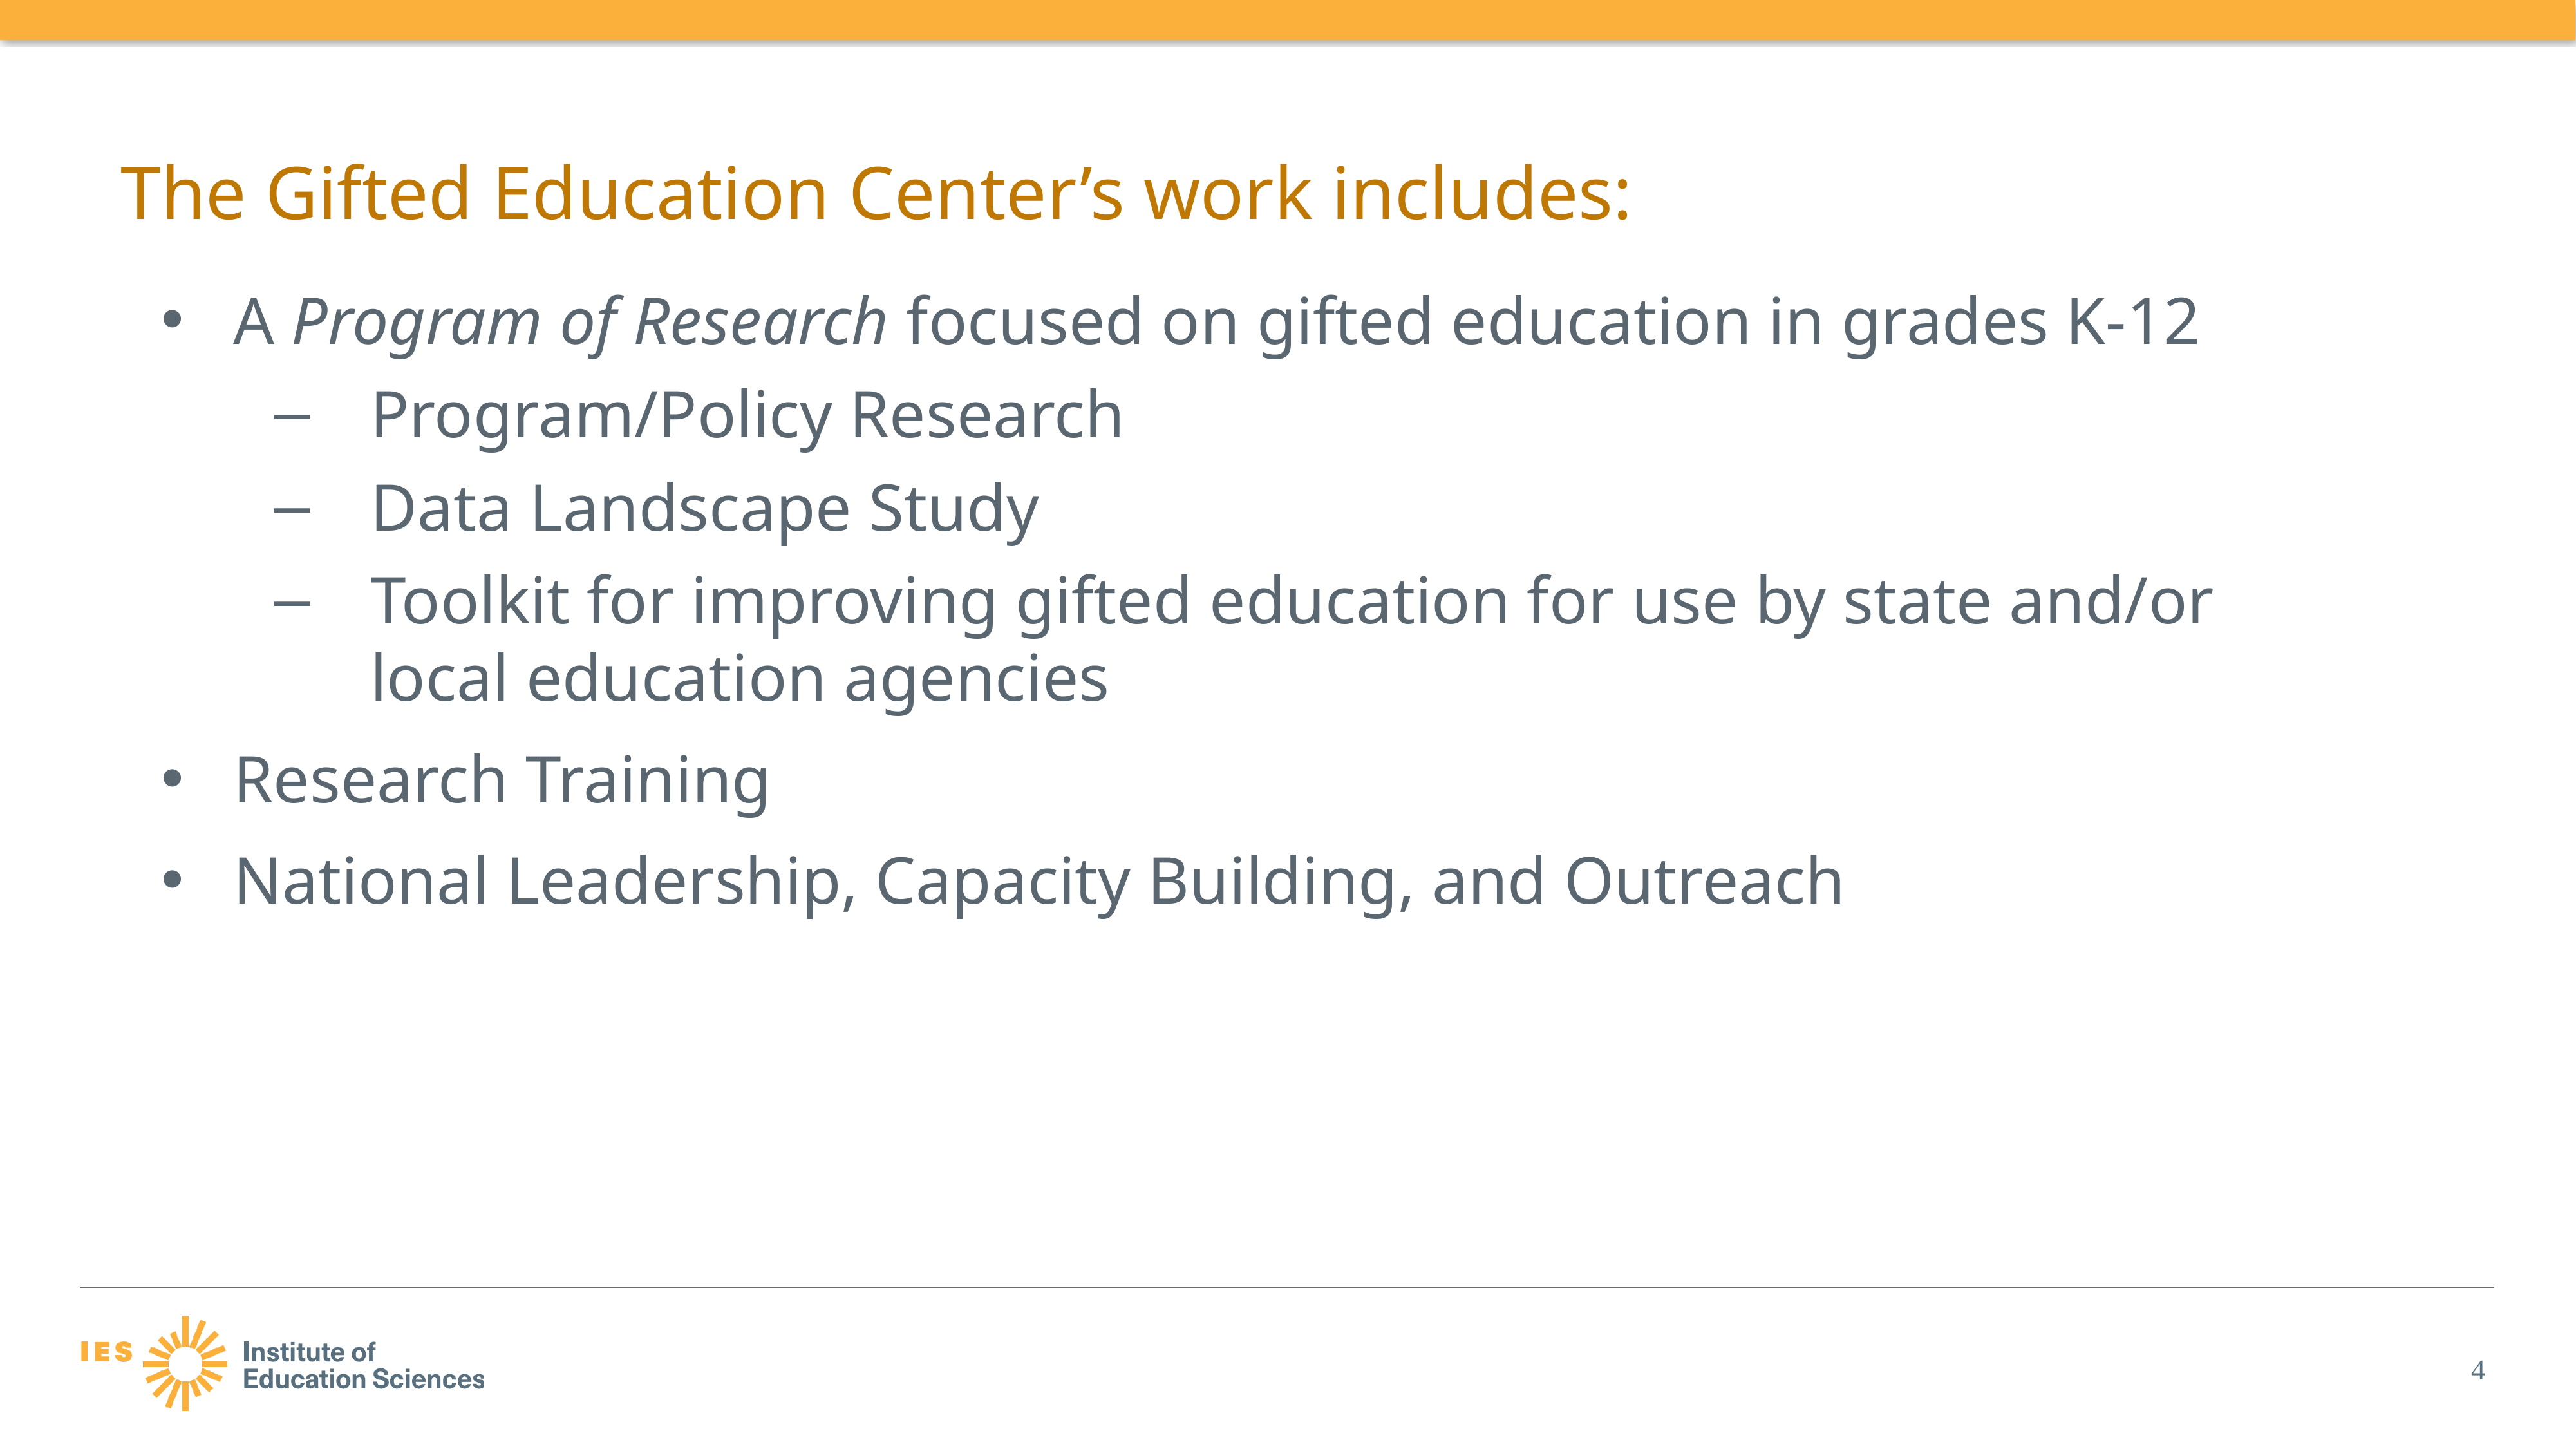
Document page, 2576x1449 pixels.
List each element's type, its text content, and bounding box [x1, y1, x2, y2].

slide_number 4 [2394, 1329, 2496, 1407]
list A Program of Research focused on gifted education in grades K-12 Program/Policy Research Data Landscape Study Toolkit for improving gifted education for use by state and/or local education agencies Research Training National Leadership, Capacity Building, and Outreach [161, 279, 2344, 942]
title The Gifted Education Center’s work includes: [120, 147, 2455, 276]
